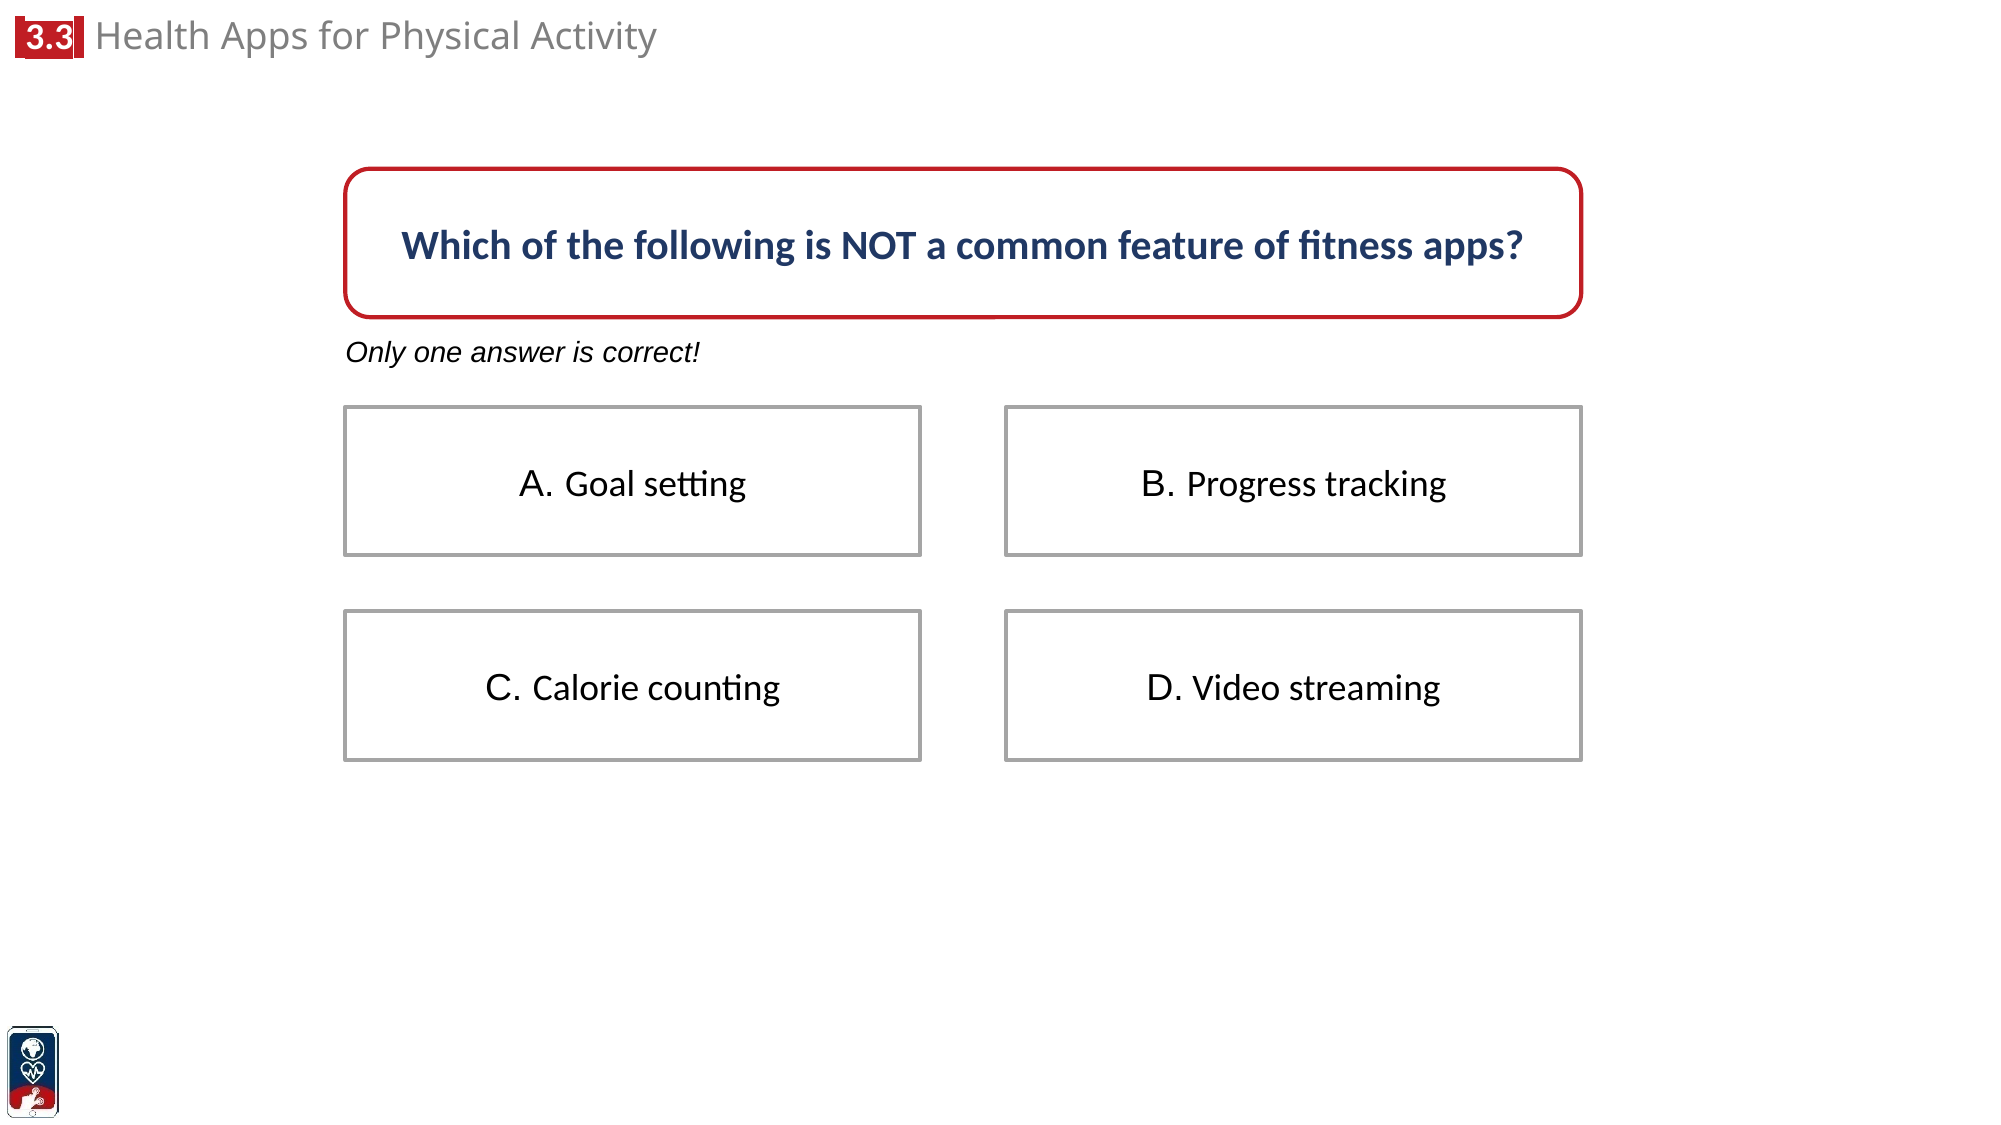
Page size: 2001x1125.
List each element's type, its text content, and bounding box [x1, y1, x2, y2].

text_box Only one answer is correct! [330, 325, 716, 376]
text_box Which of the following is NOT a common feature of fitness apps? [343, 166, 1584, 320]
text_box C. Calorie counting [343, 609, 922, 762]
text_box D. Video streaming [1004, 609, 1583, 762]
text_box A. Goal setting [343, 405, 922, 557]
text_box B. Progress tracking [1004, 405, 1583, 557]
picture [7, 1026, 59, 1118]
